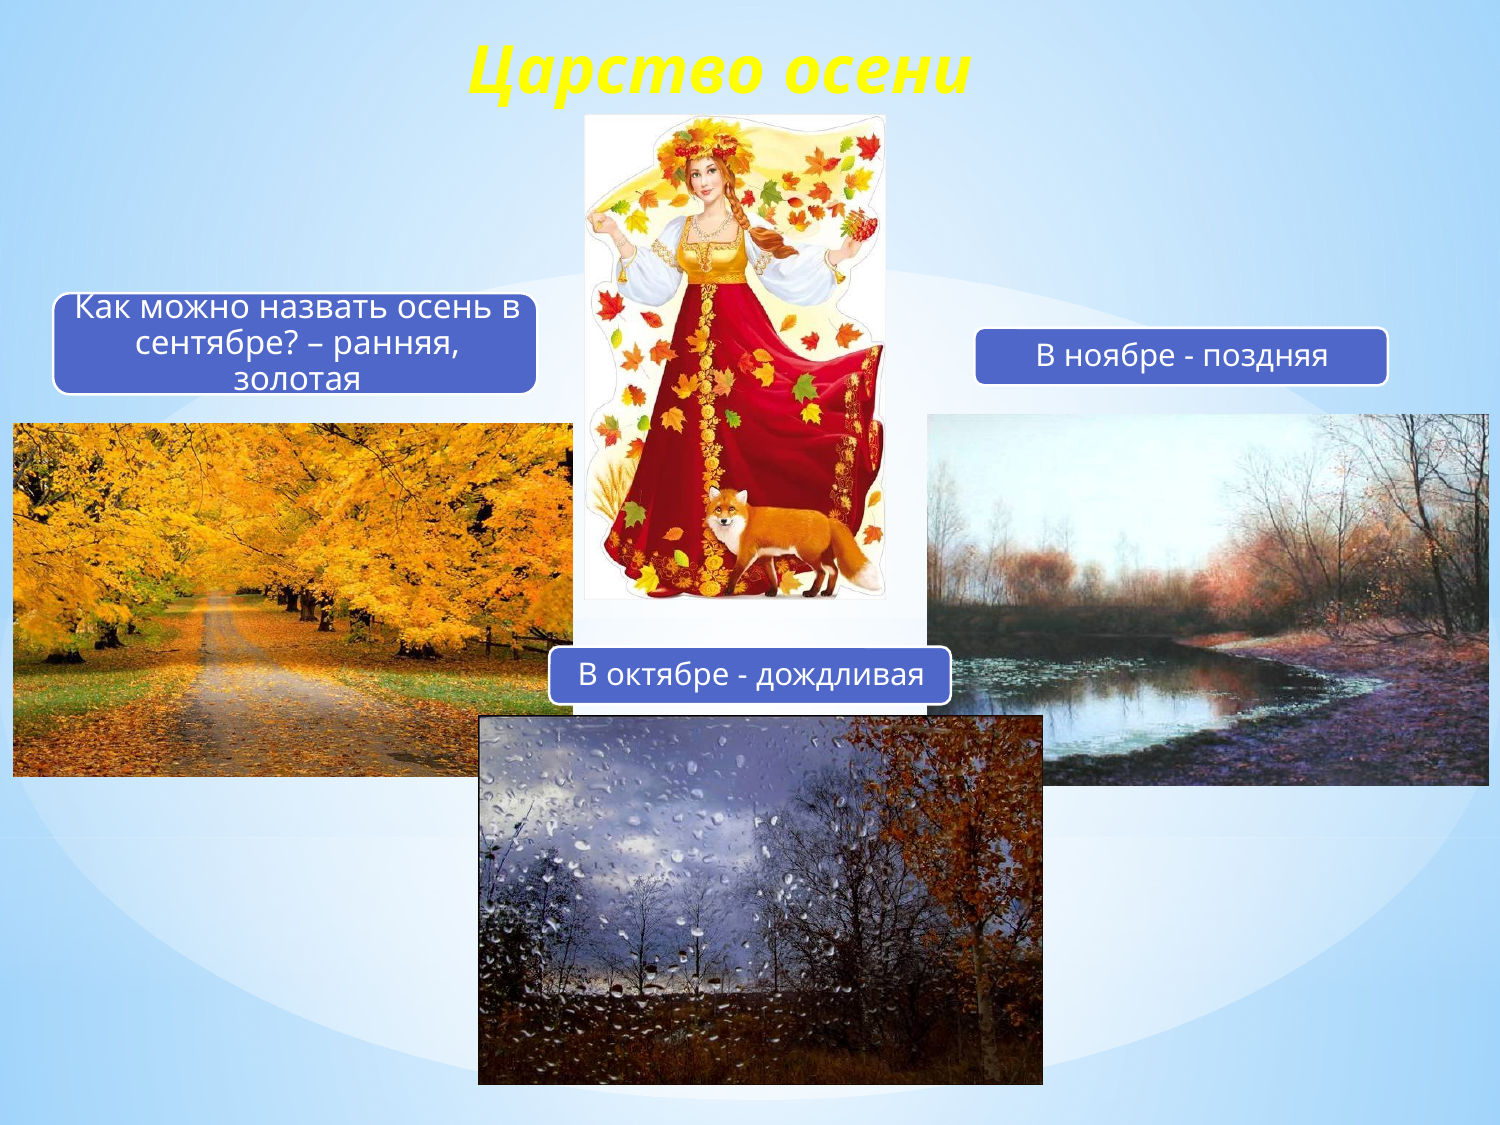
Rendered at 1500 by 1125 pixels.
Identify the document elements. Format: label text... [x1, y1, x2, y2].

picture [584, 114, 886, 600]
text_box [974, 325, 1389, 388]
picture [13, 413, 1489, 1085]
text_box Царство осени [182, 19, 1258, 114]
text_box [52, 290, 538, 397]
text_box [548, 644, 952, 706]
